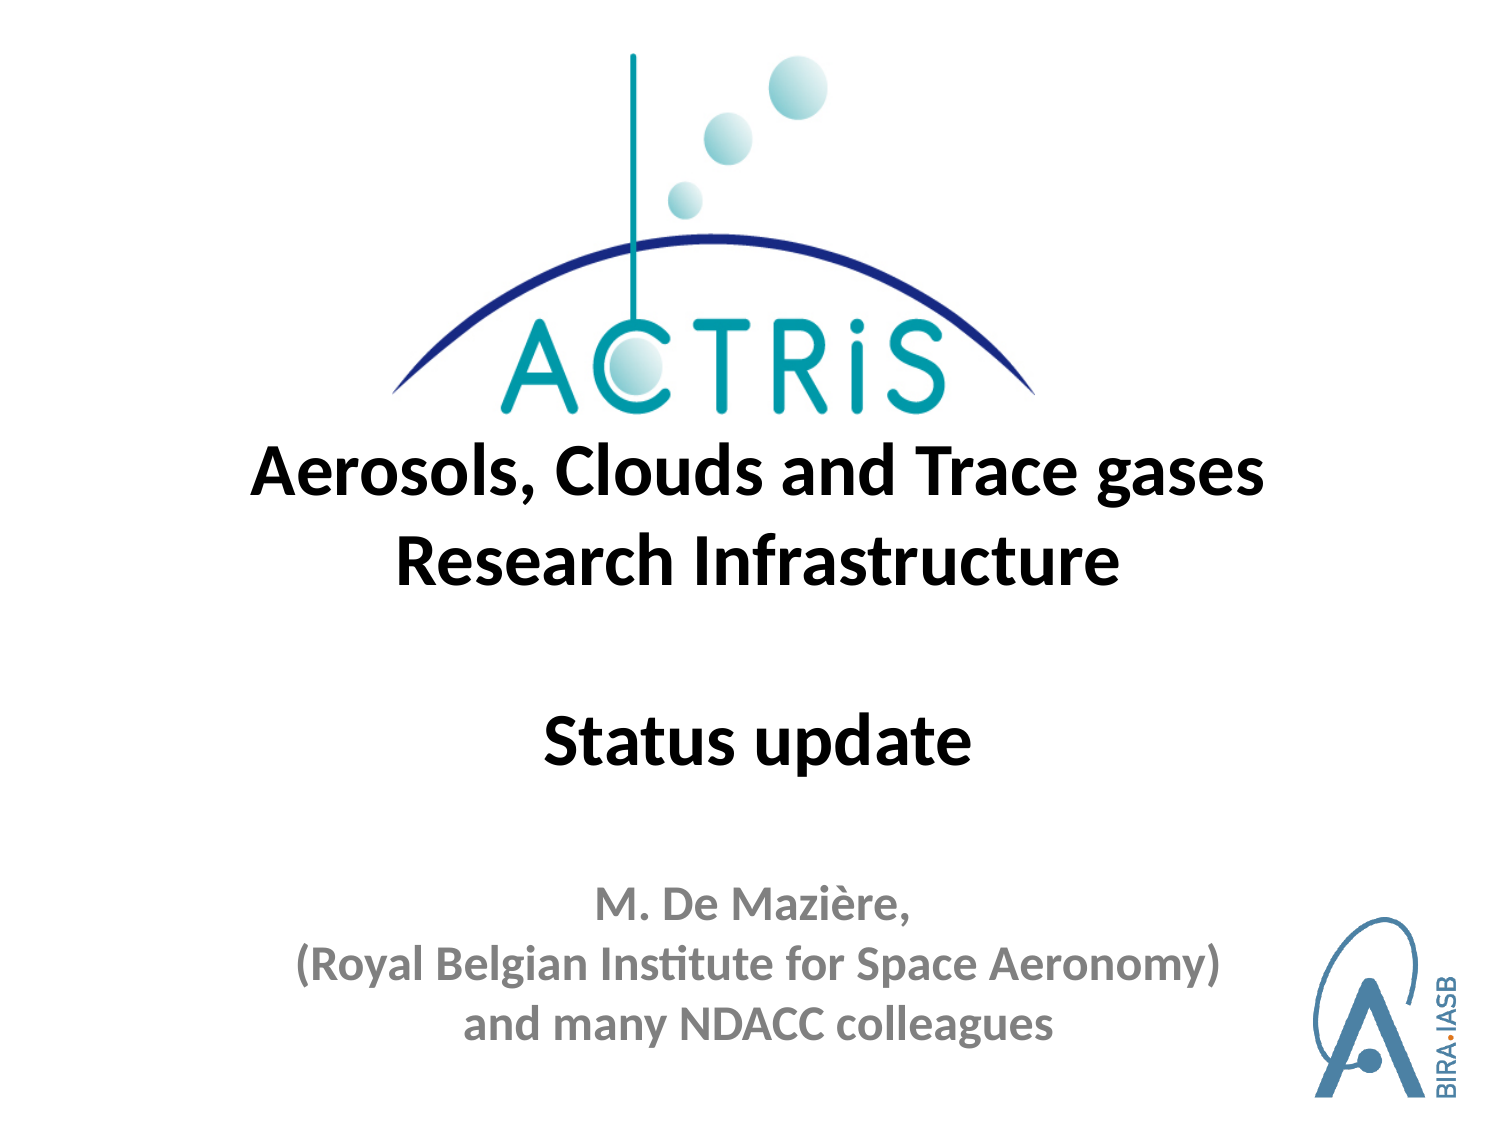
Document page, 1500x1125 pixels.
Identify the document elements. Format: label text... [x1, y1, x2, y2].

picture [392, 53, 1035, 415]
text_box Aerosols, Clouds and Trace gases Research Infrastructure Status update M. De Mazière, (Royal Belgian Institute for Space Aeronomy) and many NDACC colleagues [122, 343, 1395, 1058]
picture [1313, 917, 1475, 1098]
